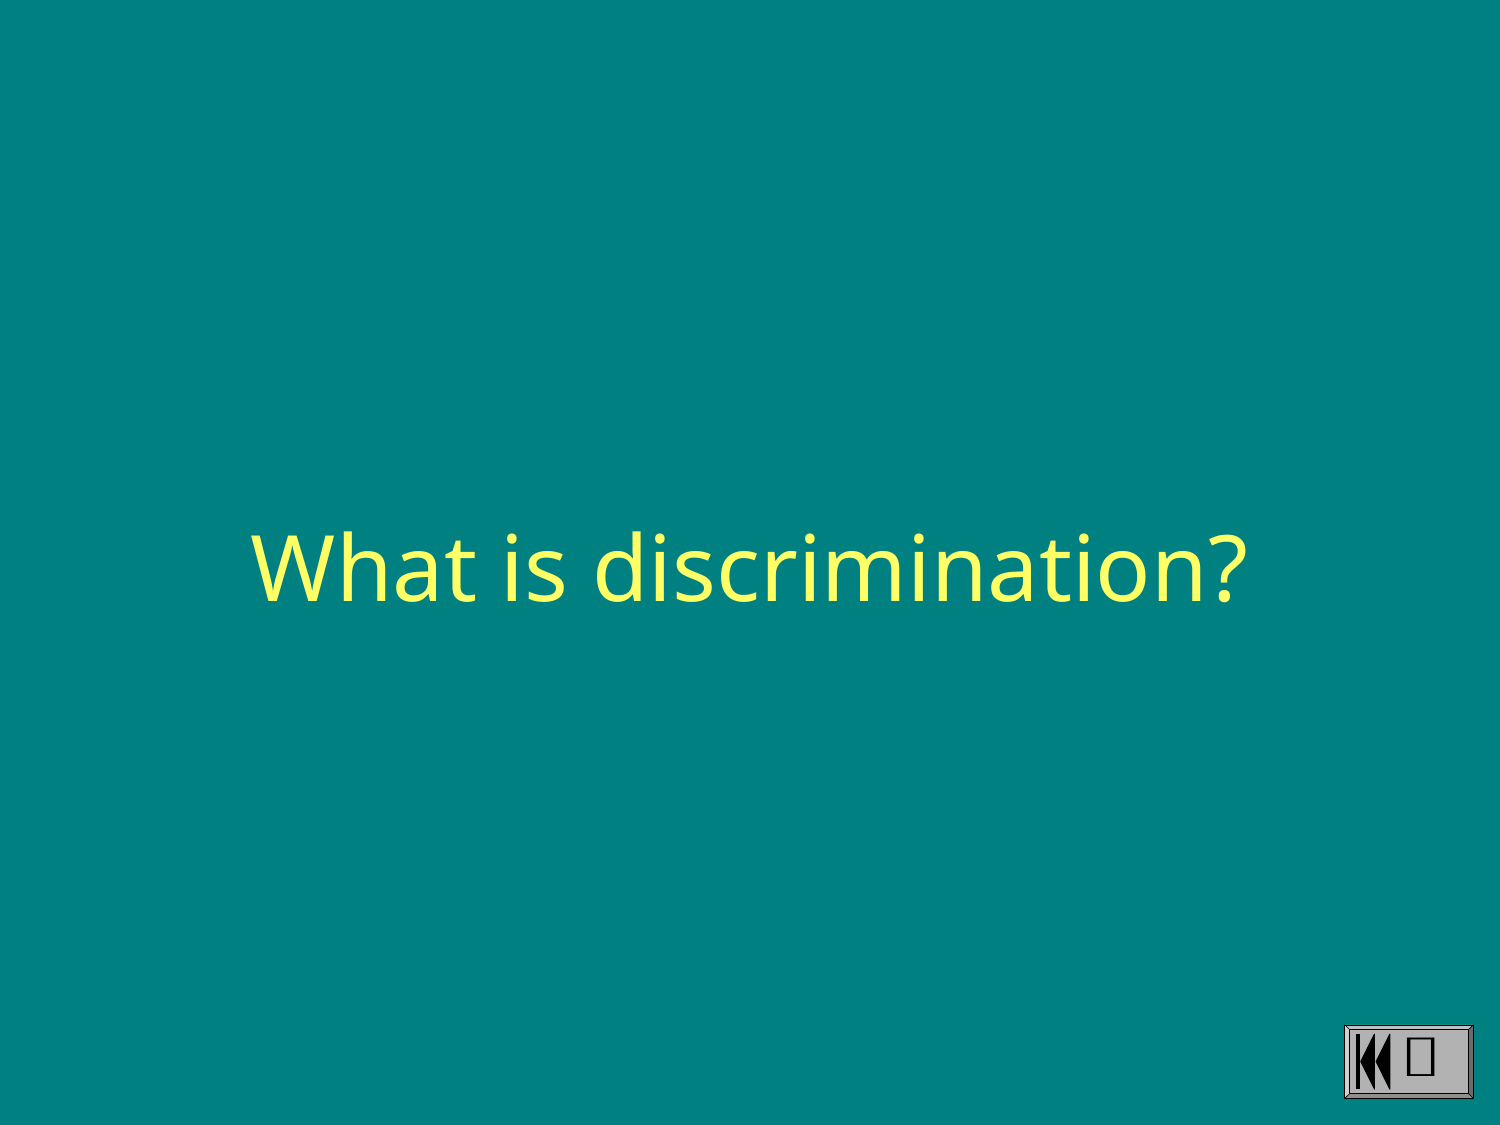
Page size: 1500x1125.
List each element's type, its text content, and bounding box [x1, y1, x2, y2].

title What is discrimination? [112, 99, 1388, 1031]
picture [1344, 1024, 1476, 1101]
